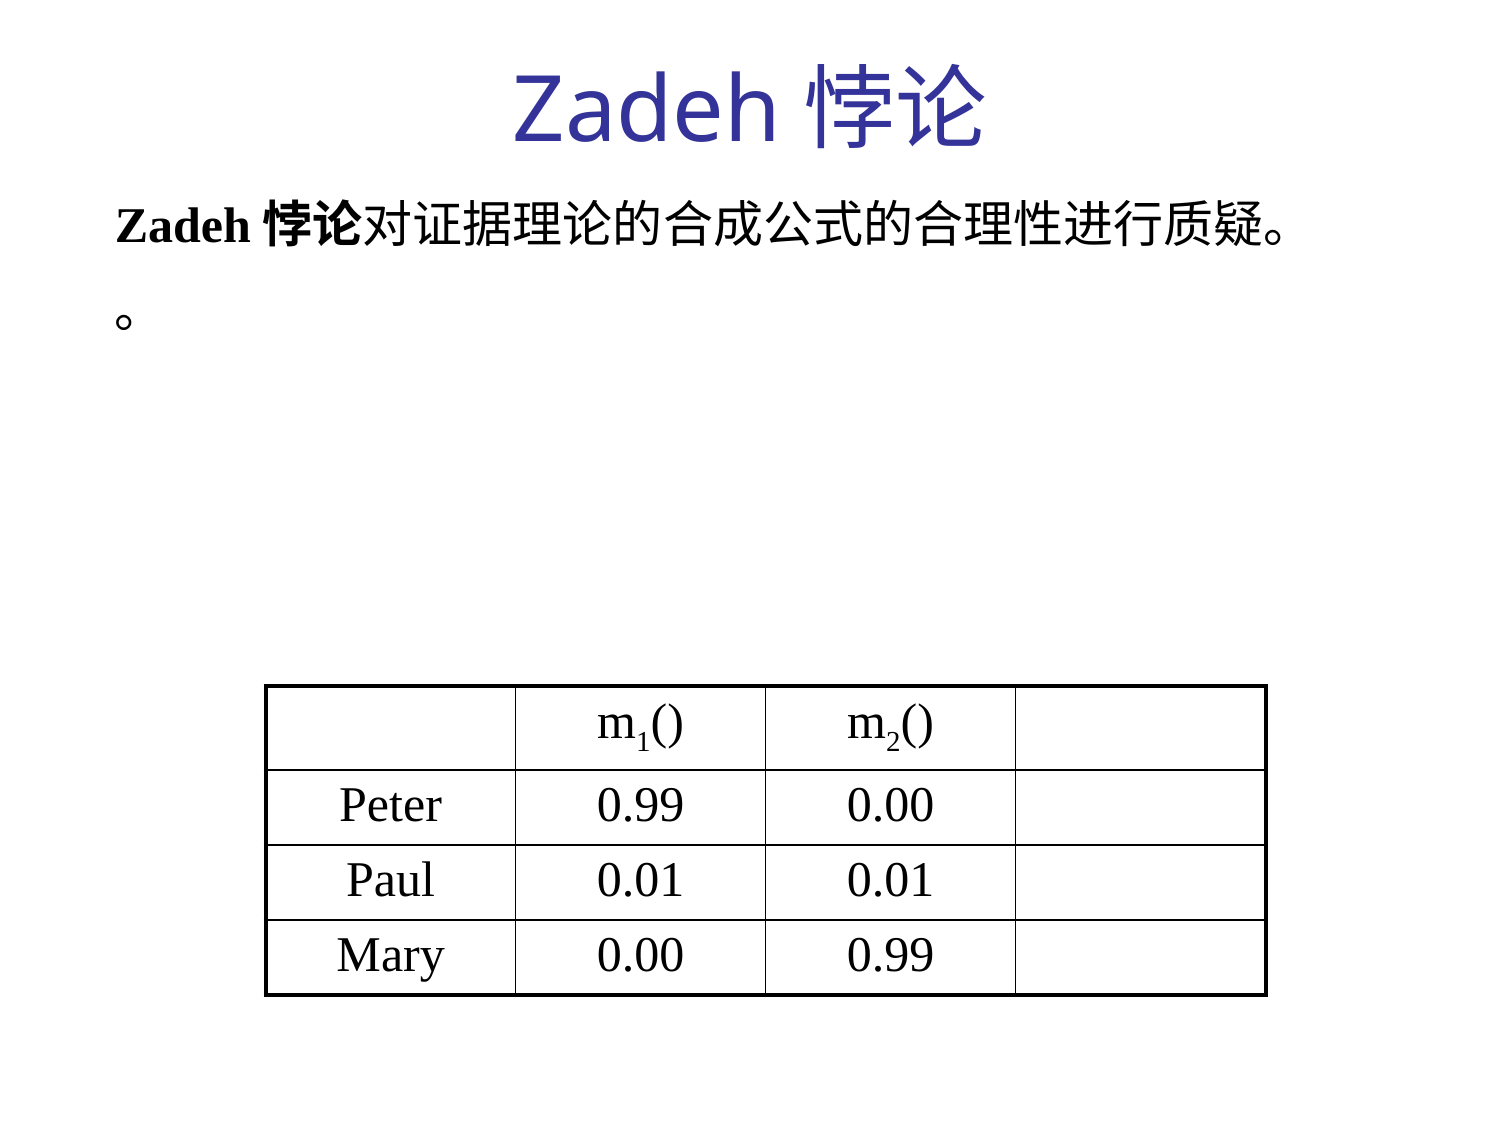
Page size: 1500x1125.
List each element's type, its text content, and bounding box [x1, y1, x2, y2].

table_header [268, 688, 515, 769]
text_box Zadeh悖论对证据理论的合成公式的合理性进行质疑。 。 [100, 184, 1471, 345]
table_header [1016, 688, 1264, 769]
table_cell 0.00 [516, 921, 765, 993]
table_cell Peter [268, 771, 515, 844]
table_cell [1016, 846, 1264, 919]
table_cell 0.00 [766, 771, 1015, 844]
table_header m1() [516, 688, 765, 769]
text_box Zadeh悖论 [74, 42, 1425, 231]
table_cell [1016, 921, 1264, 993]
table_cell Paul [268, 846, 515, 919]
table_cell 0.99 [766, 921, 1015, 993]
table_cell [1016, 771, 1264, 844]
table_cell Mary [268, 921, 515, 993]
table_cell 0.01 [766, 846, 1015, 919]
table_header m2() [766, 688, 1015, 769]
table_cell 0.99 [516, 771, 765, 844]
table_cell 0.01 [516, 846, 765, 919]
